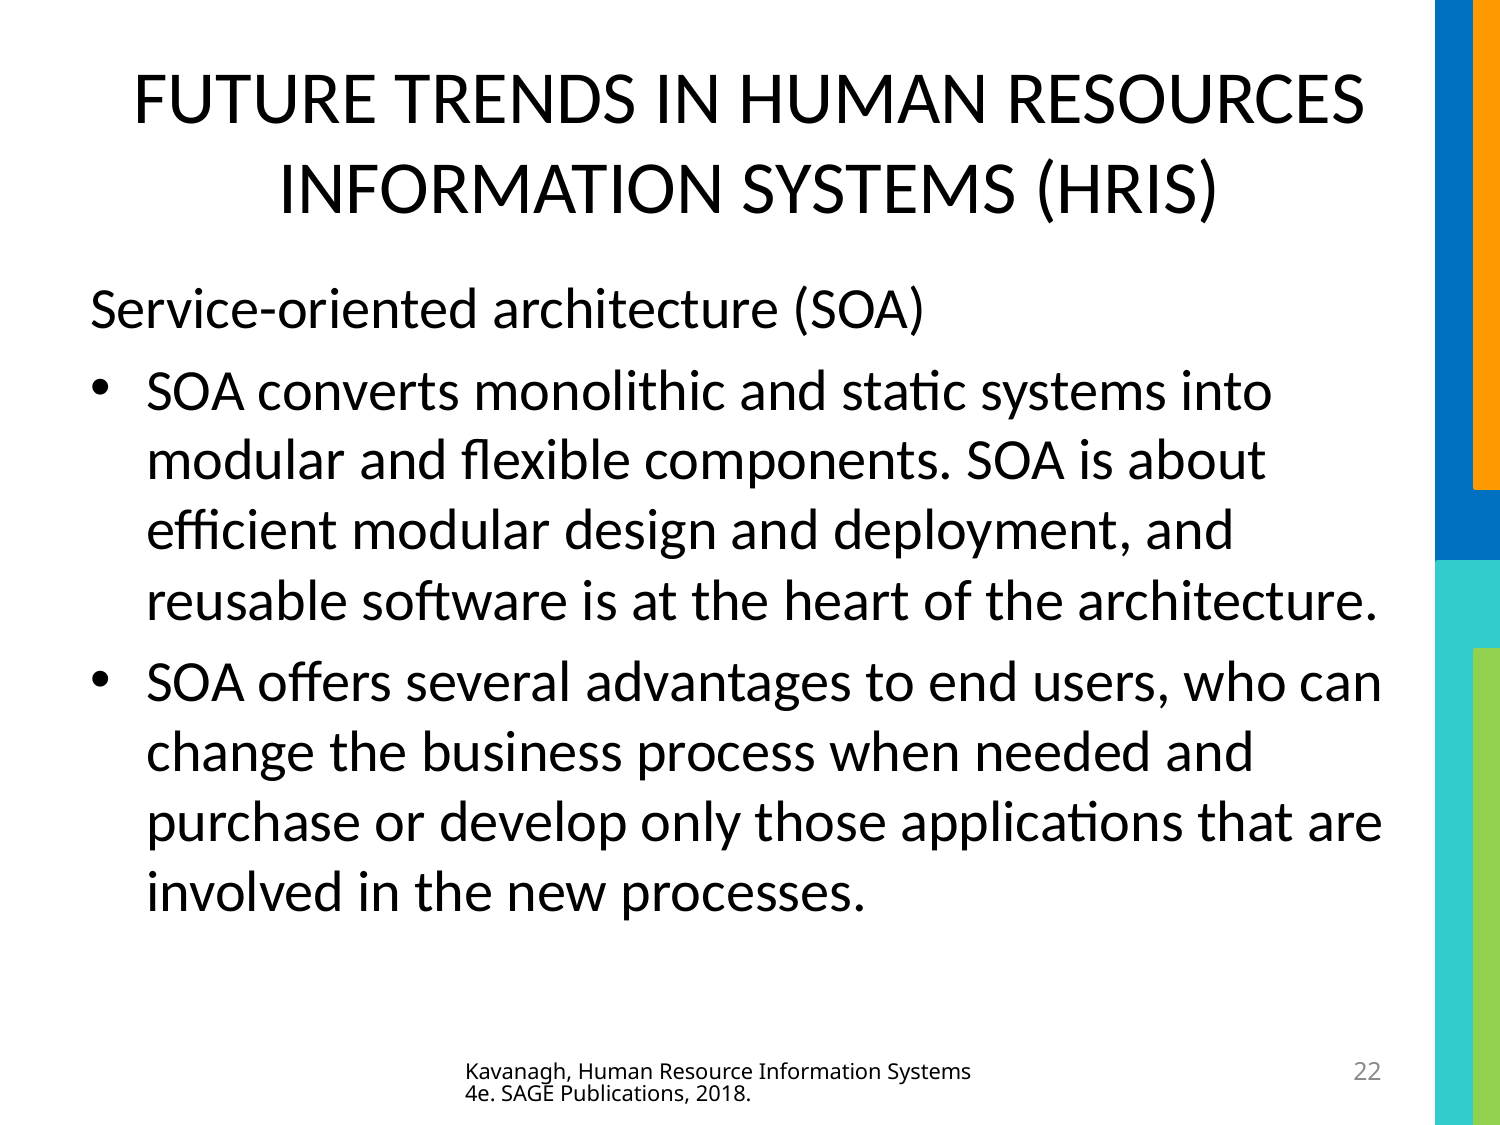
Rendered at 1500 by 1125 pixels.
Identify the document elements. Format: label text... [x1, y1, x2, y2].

footer Kavanagh, Human Resource Information Systems 4e. SAGE Publications, 2018. [450, 1042, 1004, 1103]
slide_number 22 [1059, 1042, 1397, 1103]
title FUTURE TRENDS IN HUMAN RESOURCES INFORMATION SYSTEMS (HRIS) [75, 45, 1425, 233]
list Service-oriented architecture (SOA) SOA converts monolithic and static systems into modular and flexible components. SOA is about efficient modular design and deployment, and reusable software is at the heart of the architecture. SOA offers several advantages to end users, who can change the business process when needed and purchase or develop only those applications that are involved in the new processes. [75, 262, 1425, 1005]
